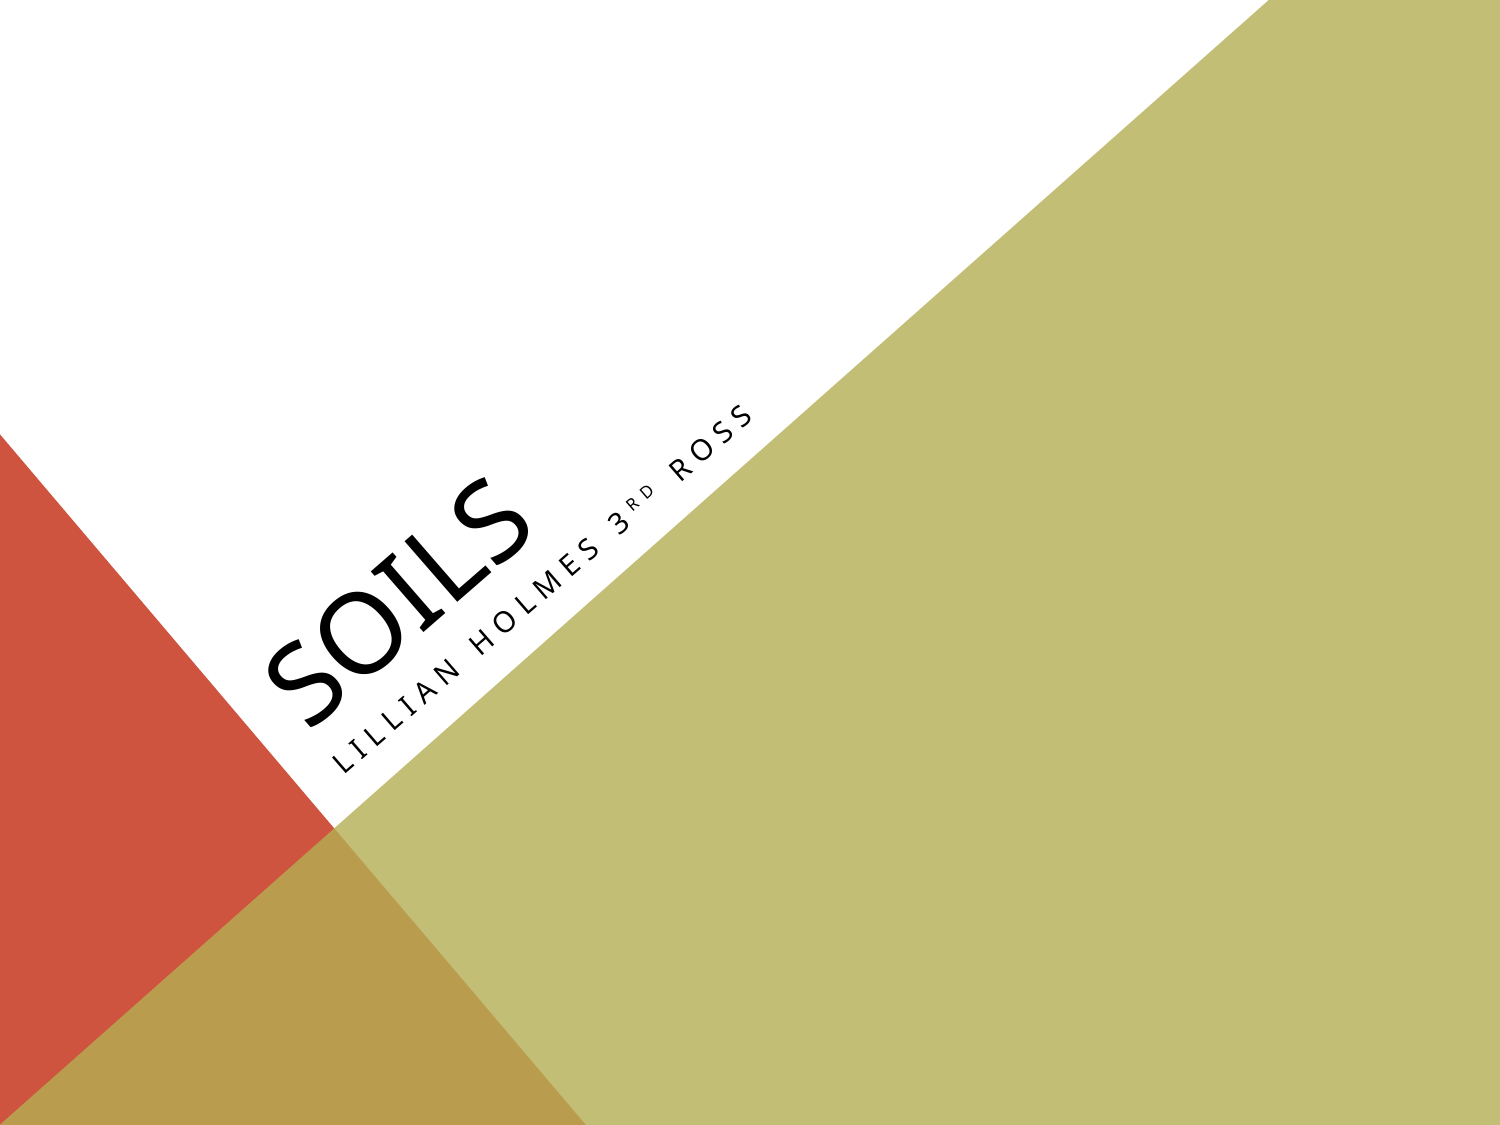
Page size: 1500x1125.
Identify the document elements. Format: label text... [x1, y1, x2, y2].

title SOILS [182, 4, 1012, 761]
subtitle Lillian Holmes 3rd Ross [312, 61, 1154, 804]
